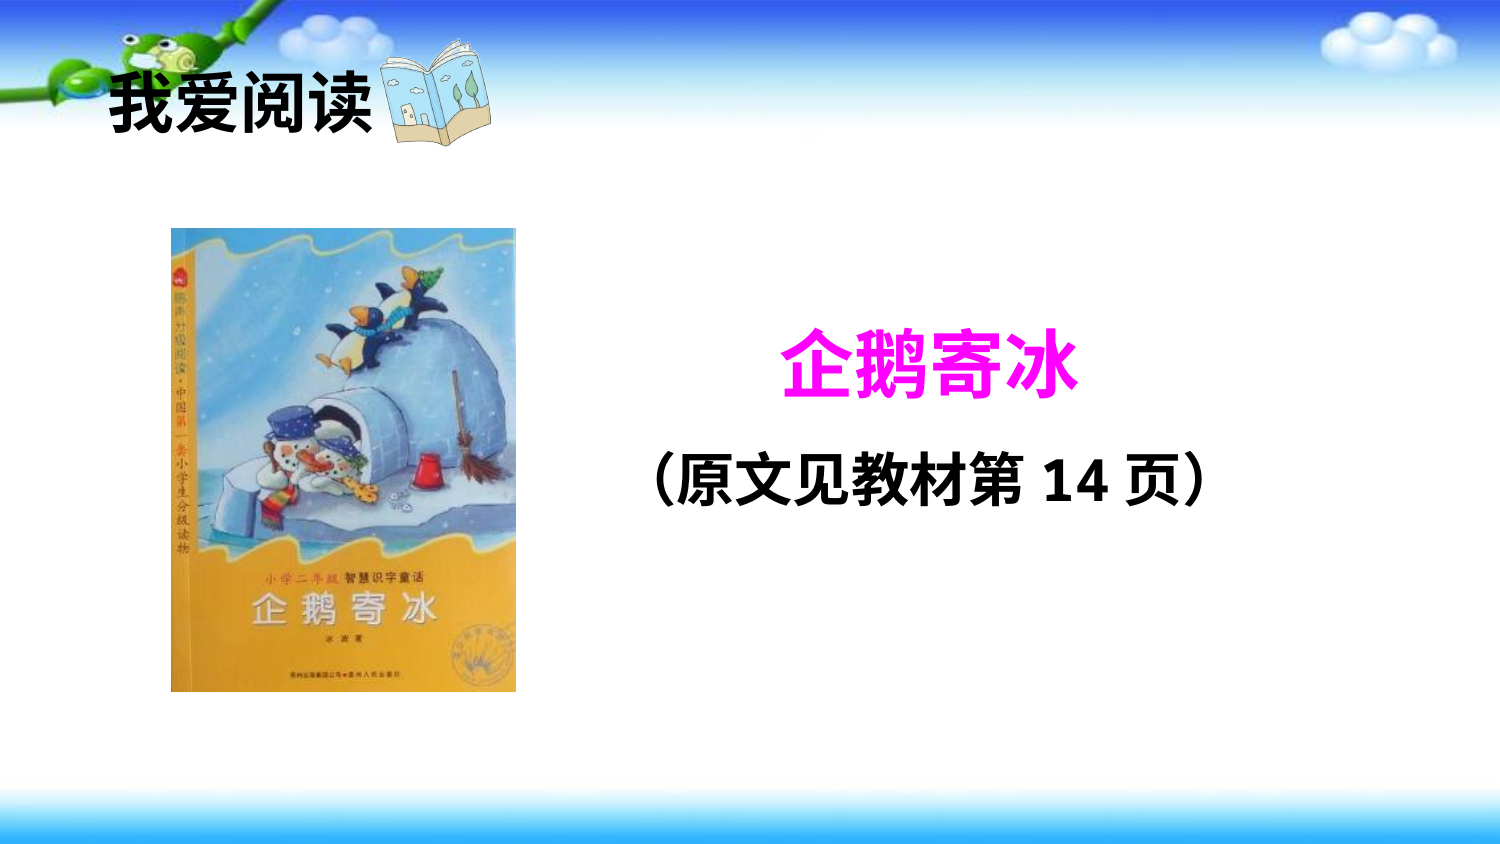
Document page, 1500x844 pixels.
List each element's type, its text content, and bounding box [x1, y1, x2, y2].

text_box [92, 38, 497, 150]
picture [0, 0, 1500, 844]
text_box 企鹅寄冰 （原文见教材第14页） [519, 265, 1381, 521]
